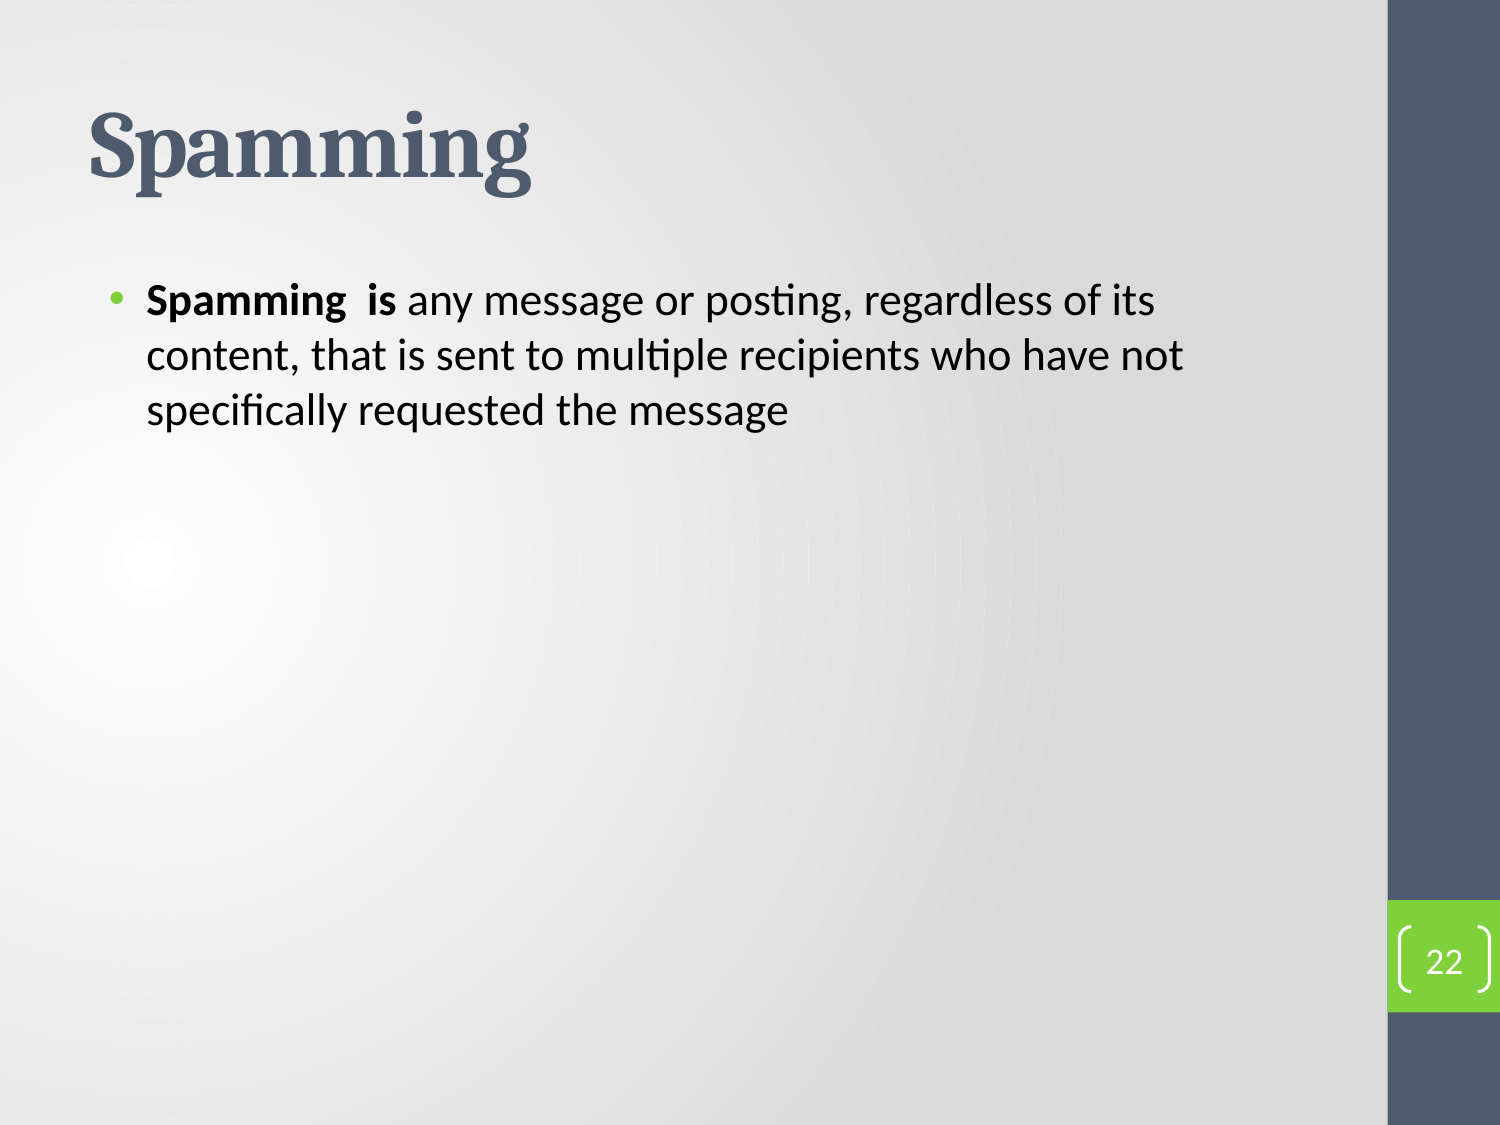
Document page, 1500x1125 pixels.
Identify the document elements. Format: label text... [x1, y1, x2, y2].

list Spamming is any message or posting, regardless of its content, that is sent to multiple recipients who have not specifically requested the message [75, 262, 1325, 1050]
slide_number 22 [1397, 925, 1492, 994]
title Spamming [75, 45, 1325, 233]
